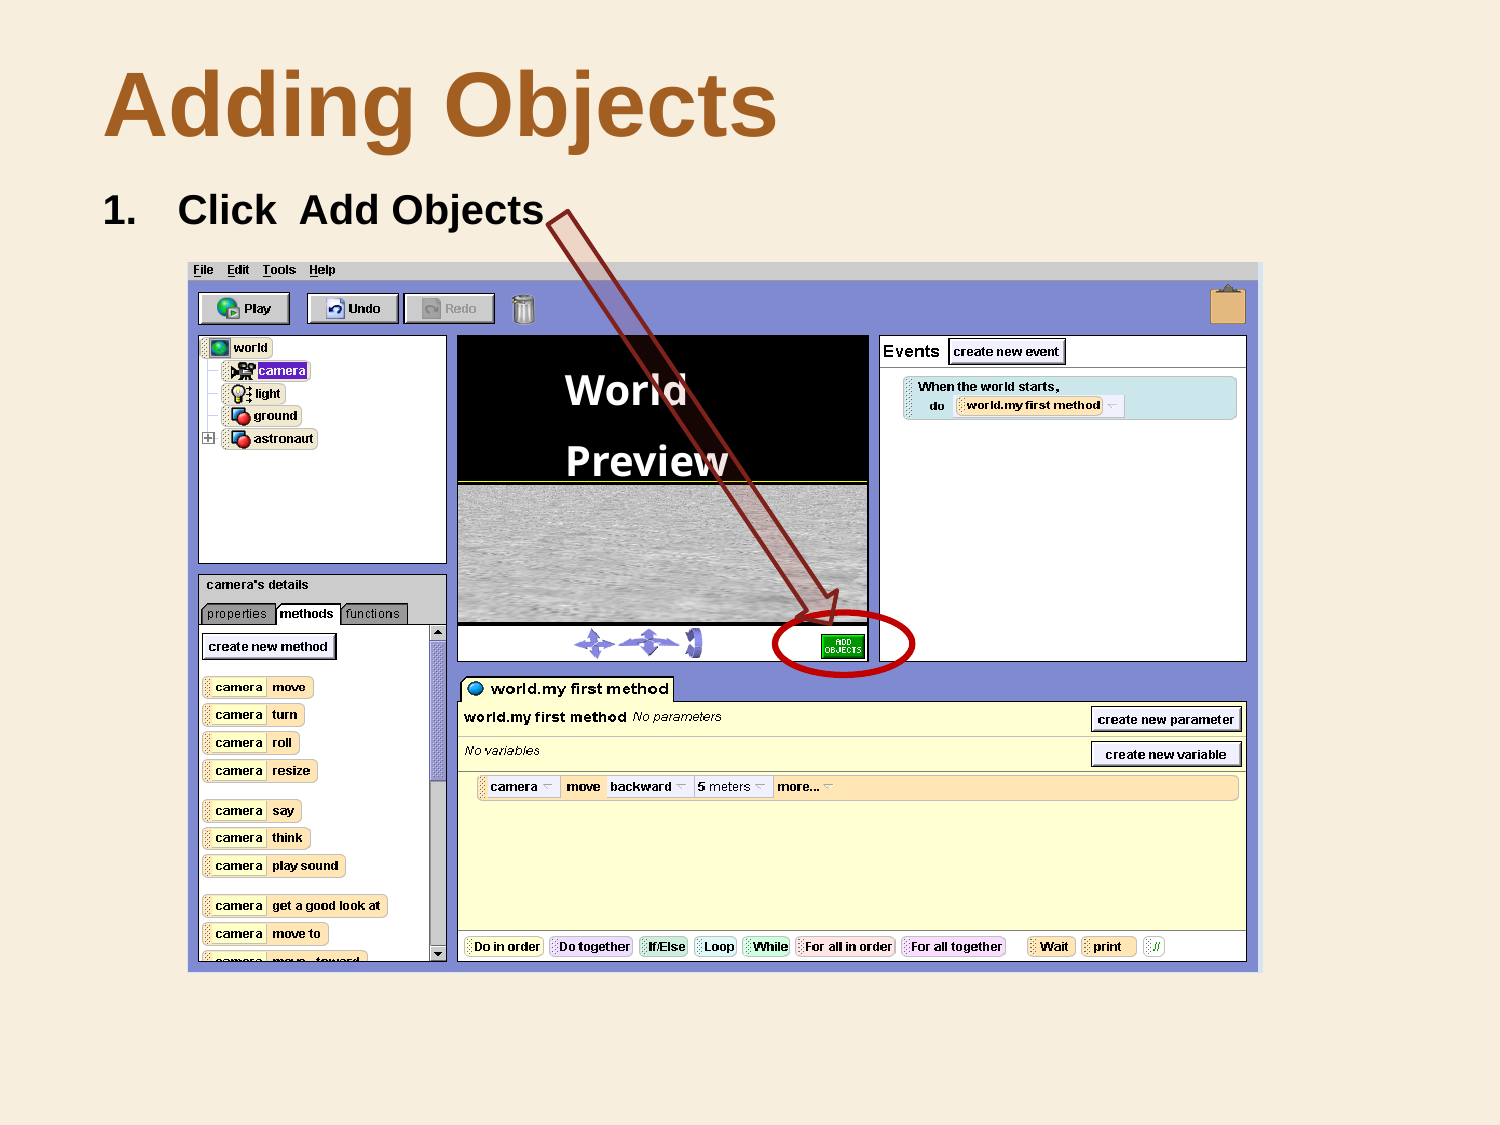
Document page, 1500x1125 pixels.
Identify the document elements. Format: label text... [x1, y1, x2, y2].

text_box Adding Objects [87, 36, 1138, 162]
picture [187, 262, 1263, 973]
text_box [545, 208, 604, 260]
text_box Click Add Objects [87, 175, 1225, 241]
